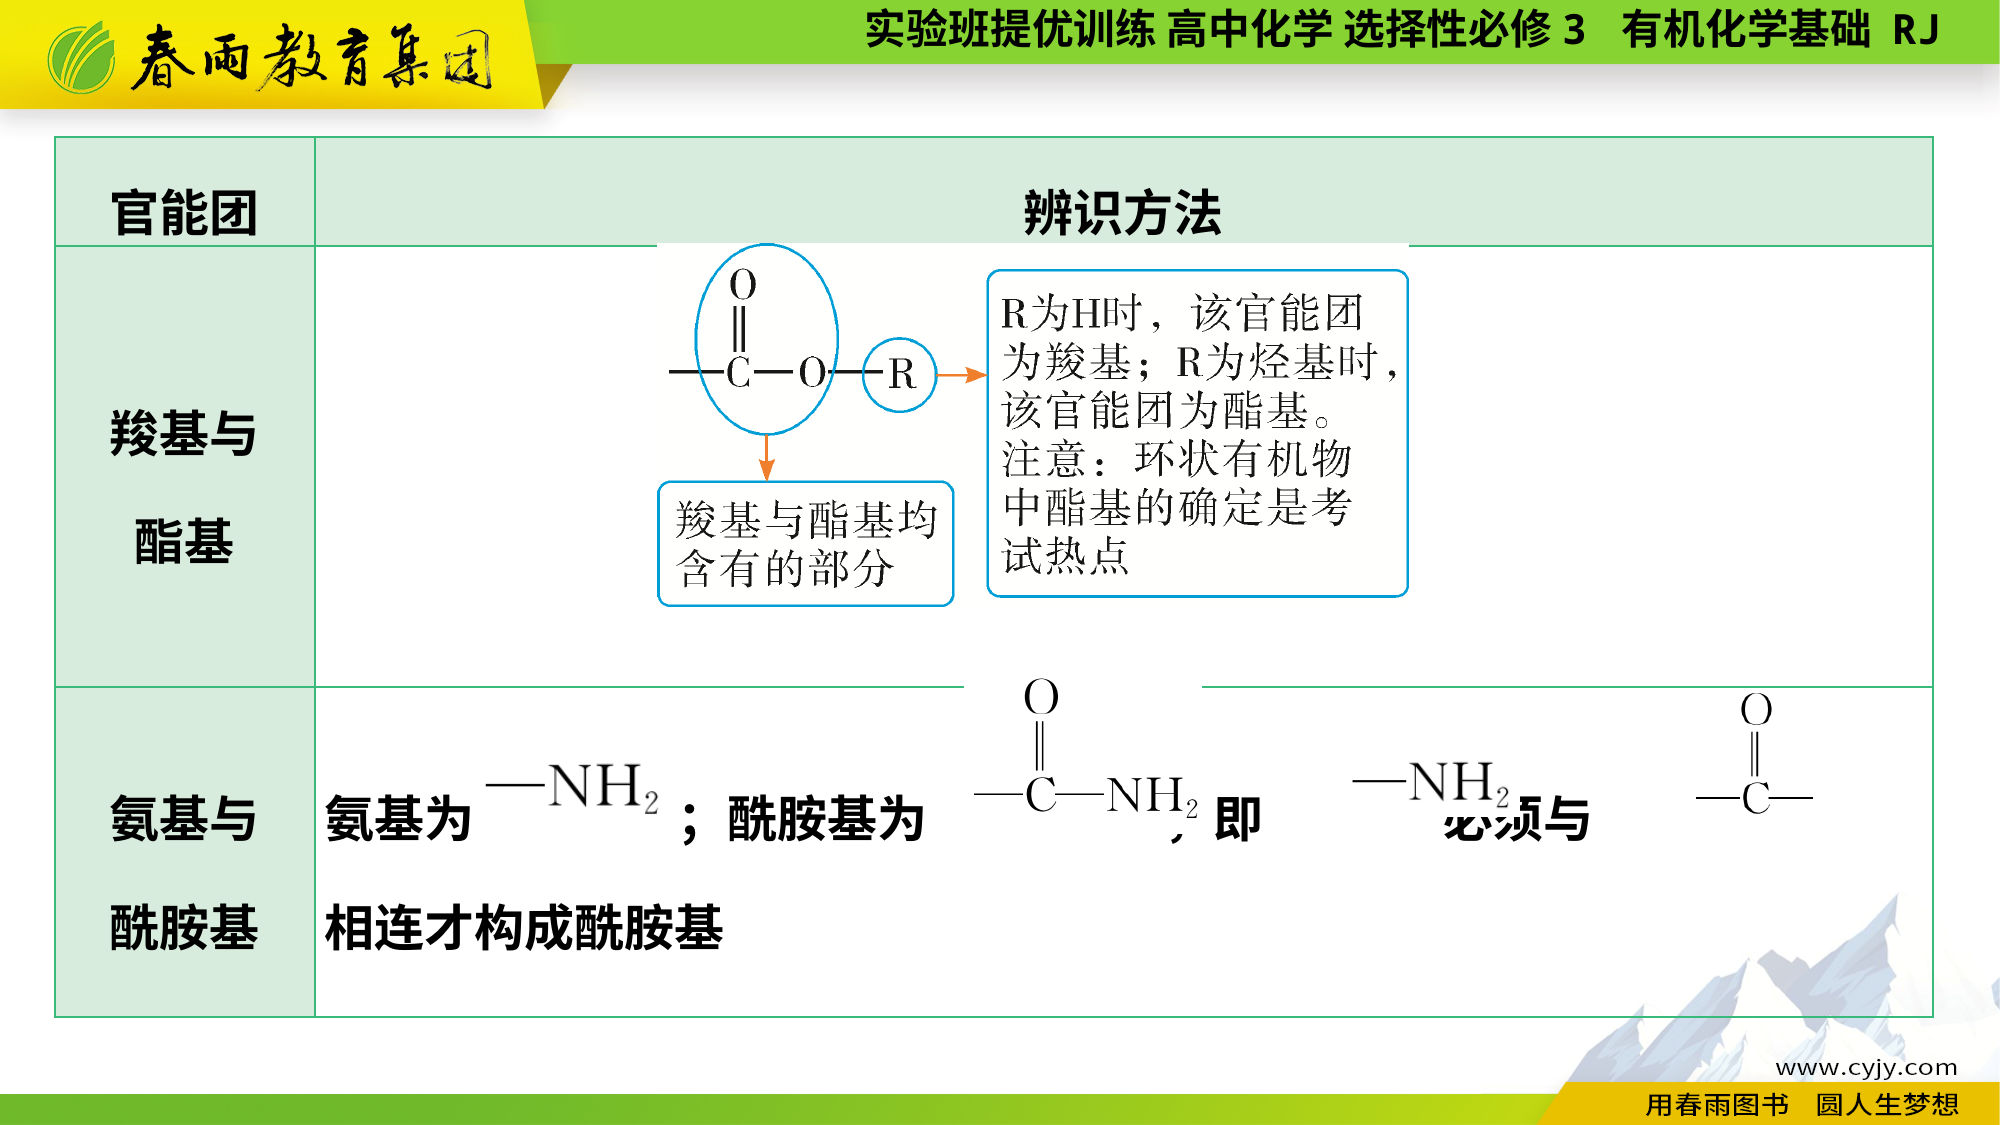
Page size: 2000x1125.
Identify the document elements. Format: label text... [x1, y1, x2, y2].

table_header 官能团 [56, 138, 314, 245]
table_cell 氨基为 ；酰胺基为 ，即 必须与 相连才构成酰胺基 [316, 688, 1932, 1016]
picture [0, 0, 2000, 1125]
table_cell 氨基与 酰胺基 [56, 688, 314, 1016]
table_cell 羧基与 酯基 [56, 247, 314, 686]
table_header 辨识方法 [316, 138, 1932, 245]
table_cell [316, 247, 1932, 686]
